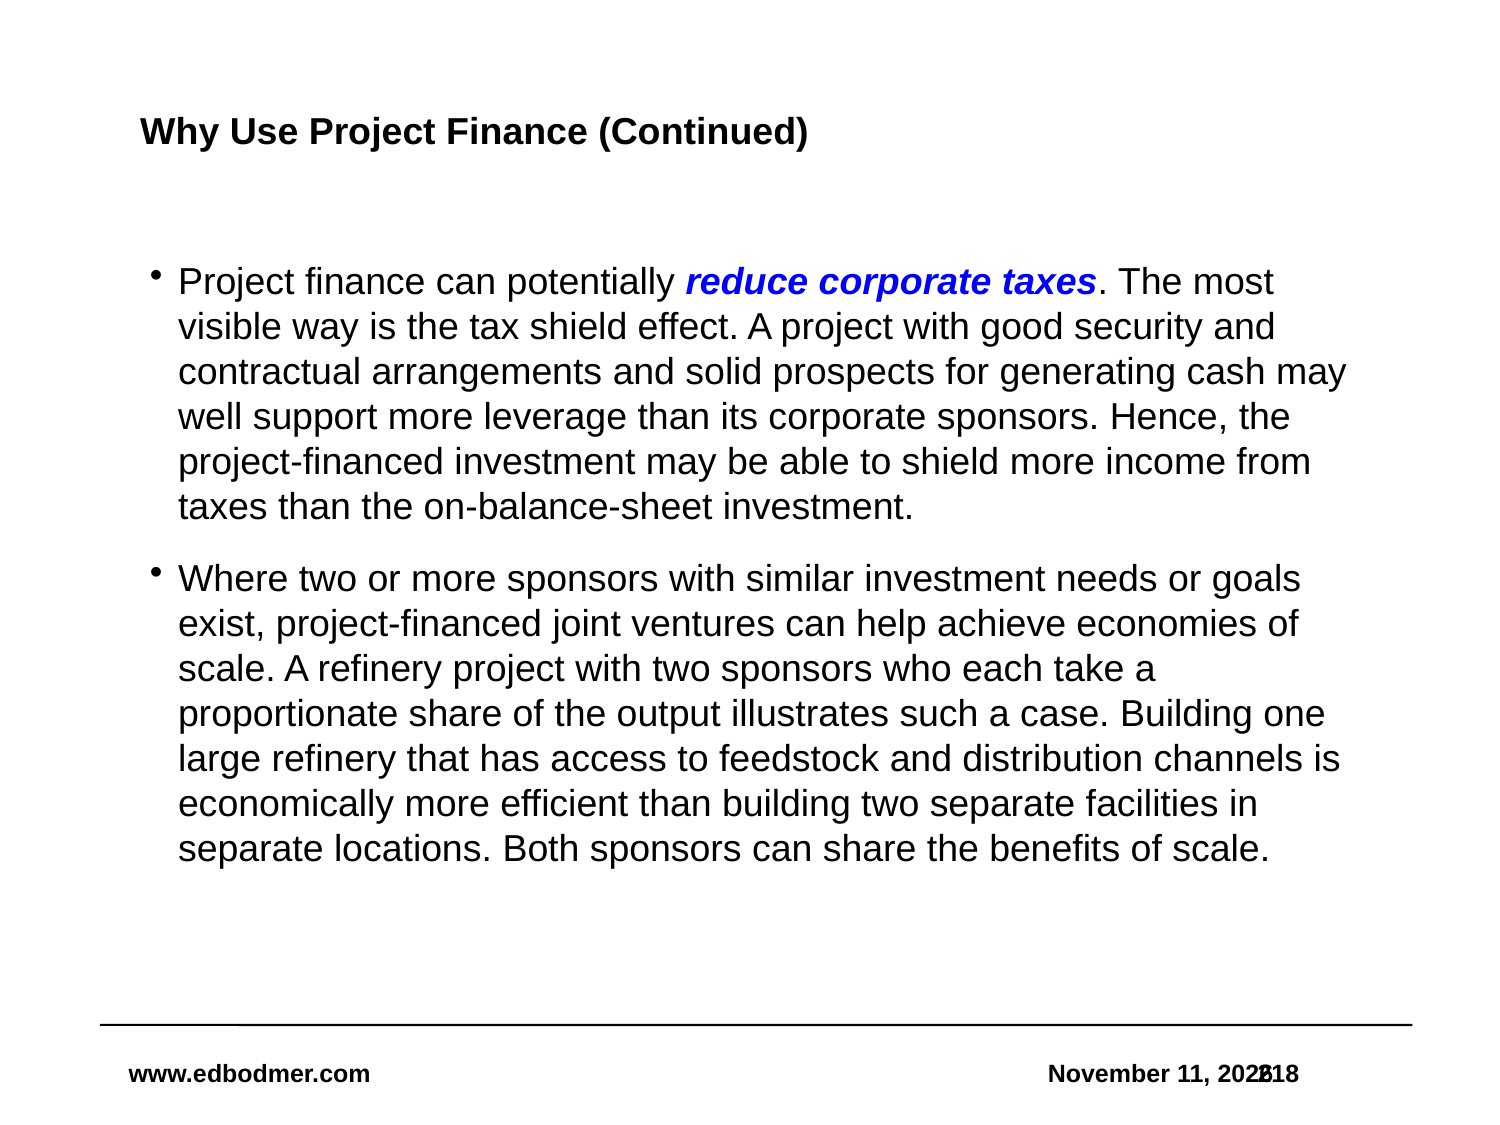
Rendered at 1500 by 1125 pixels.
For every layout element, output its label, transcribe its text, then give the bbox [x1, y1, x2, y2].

title Why Use Project Finance (Continued) [124, 99, 1288, 226]
list Project finance can potentially reduce corporate taxes. The most visible way is the tax shield effect. A project with good security and contractual arrangements and solid prospects for generating cash may well support more leverage than its corporate sponsors. Hence, the project-financed investment may be able to shield more income from taxes than the on-balance-sheet investment. Where two or more sponsors with similar investment needs or goals exist, project-financed joint ventures can help achieve economies of scale. A refinery project with two sponsors who each take a proportionate share of the output illustrates such a case. Building one large refinery that has access to feedstock and distribution channels is economically more efficient than building two separate facilities in separate locations. Both sponsors can share the benefits of scale. [124, 249, 1376, 1001]
